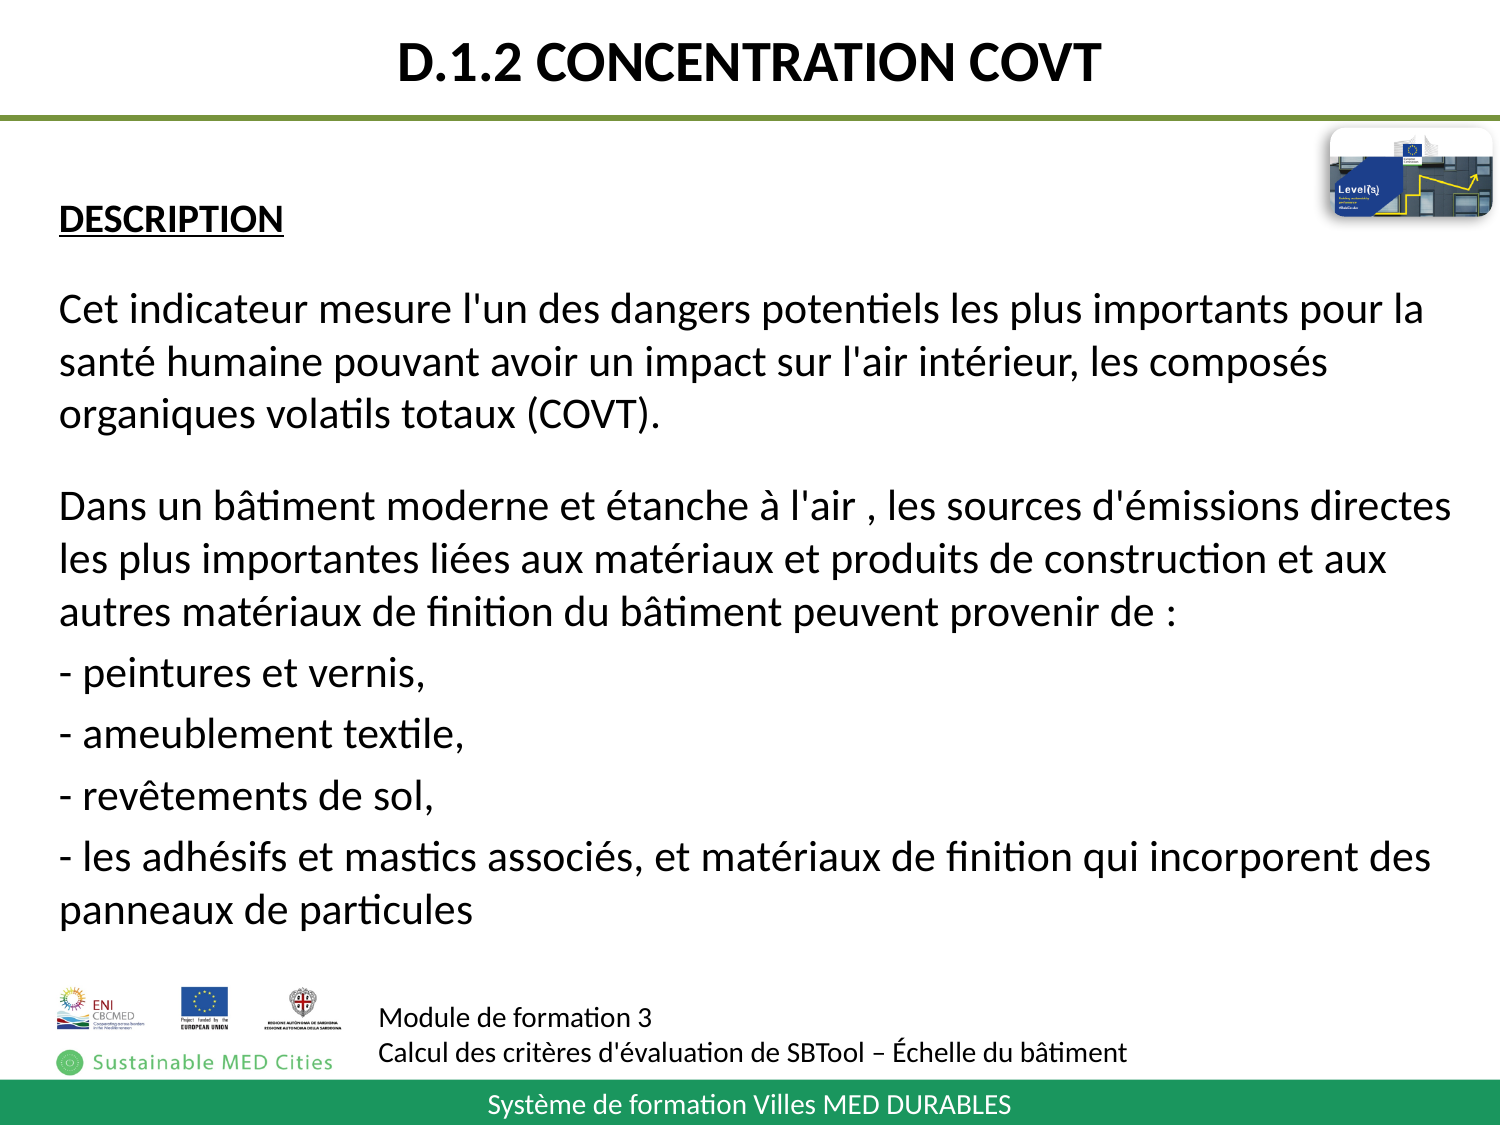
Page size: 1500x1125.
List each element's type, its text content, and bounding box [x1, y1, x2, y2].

list DESCRIPTION Cet indicateur mesure l'un des dangers potentiels les plus importants pour la santé humaine pouvant avoir un impact sur l'air intérieur, les composés organiques volatils totaux (COVT). Dans un bâtiment moderne et étanche à l'air , les sources d'émissions directes les plus importantes liées aux matériaux et produits de construction et aux autres matériaux de finition du bâtiment peuvent provenir de : - peintures et vernis, - ameublement textile, - revêtements de sol, - les adhésifs et mastics associés, et matériaux de finition qui incorporent des panneaux de particules [43, 184, 1475, 944]
picture [1329, 127, 1493, 217]
title D.1.2 CONCENTRATION COVT [0, 0, 1500, 117]
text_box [0, 972, 1500, 1125]
